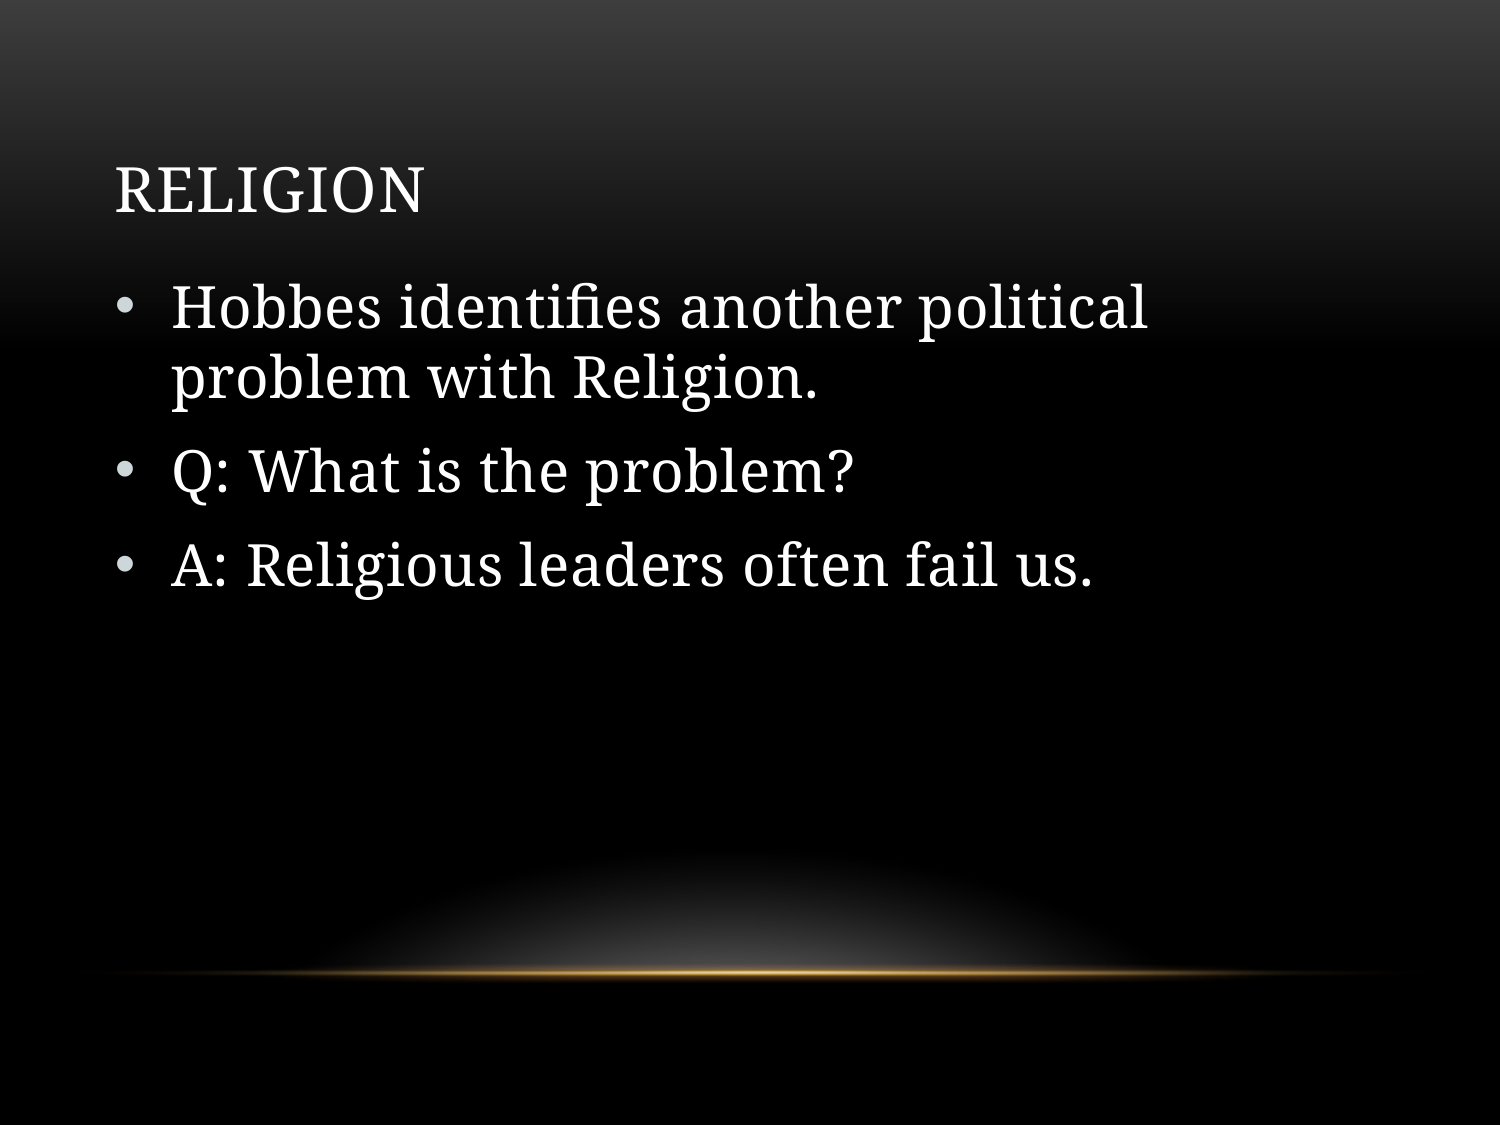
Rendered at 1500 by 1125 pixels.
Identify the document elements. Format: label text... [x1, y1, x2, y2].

list Hobbes identifies another political problem with Religion. Q: What is the problem? A: Religious leaders often fail us. [99, 262, 1400, 938]
title Religion [99, 45, 1400, 233]
picture [0, 0, 1500, 1125]
